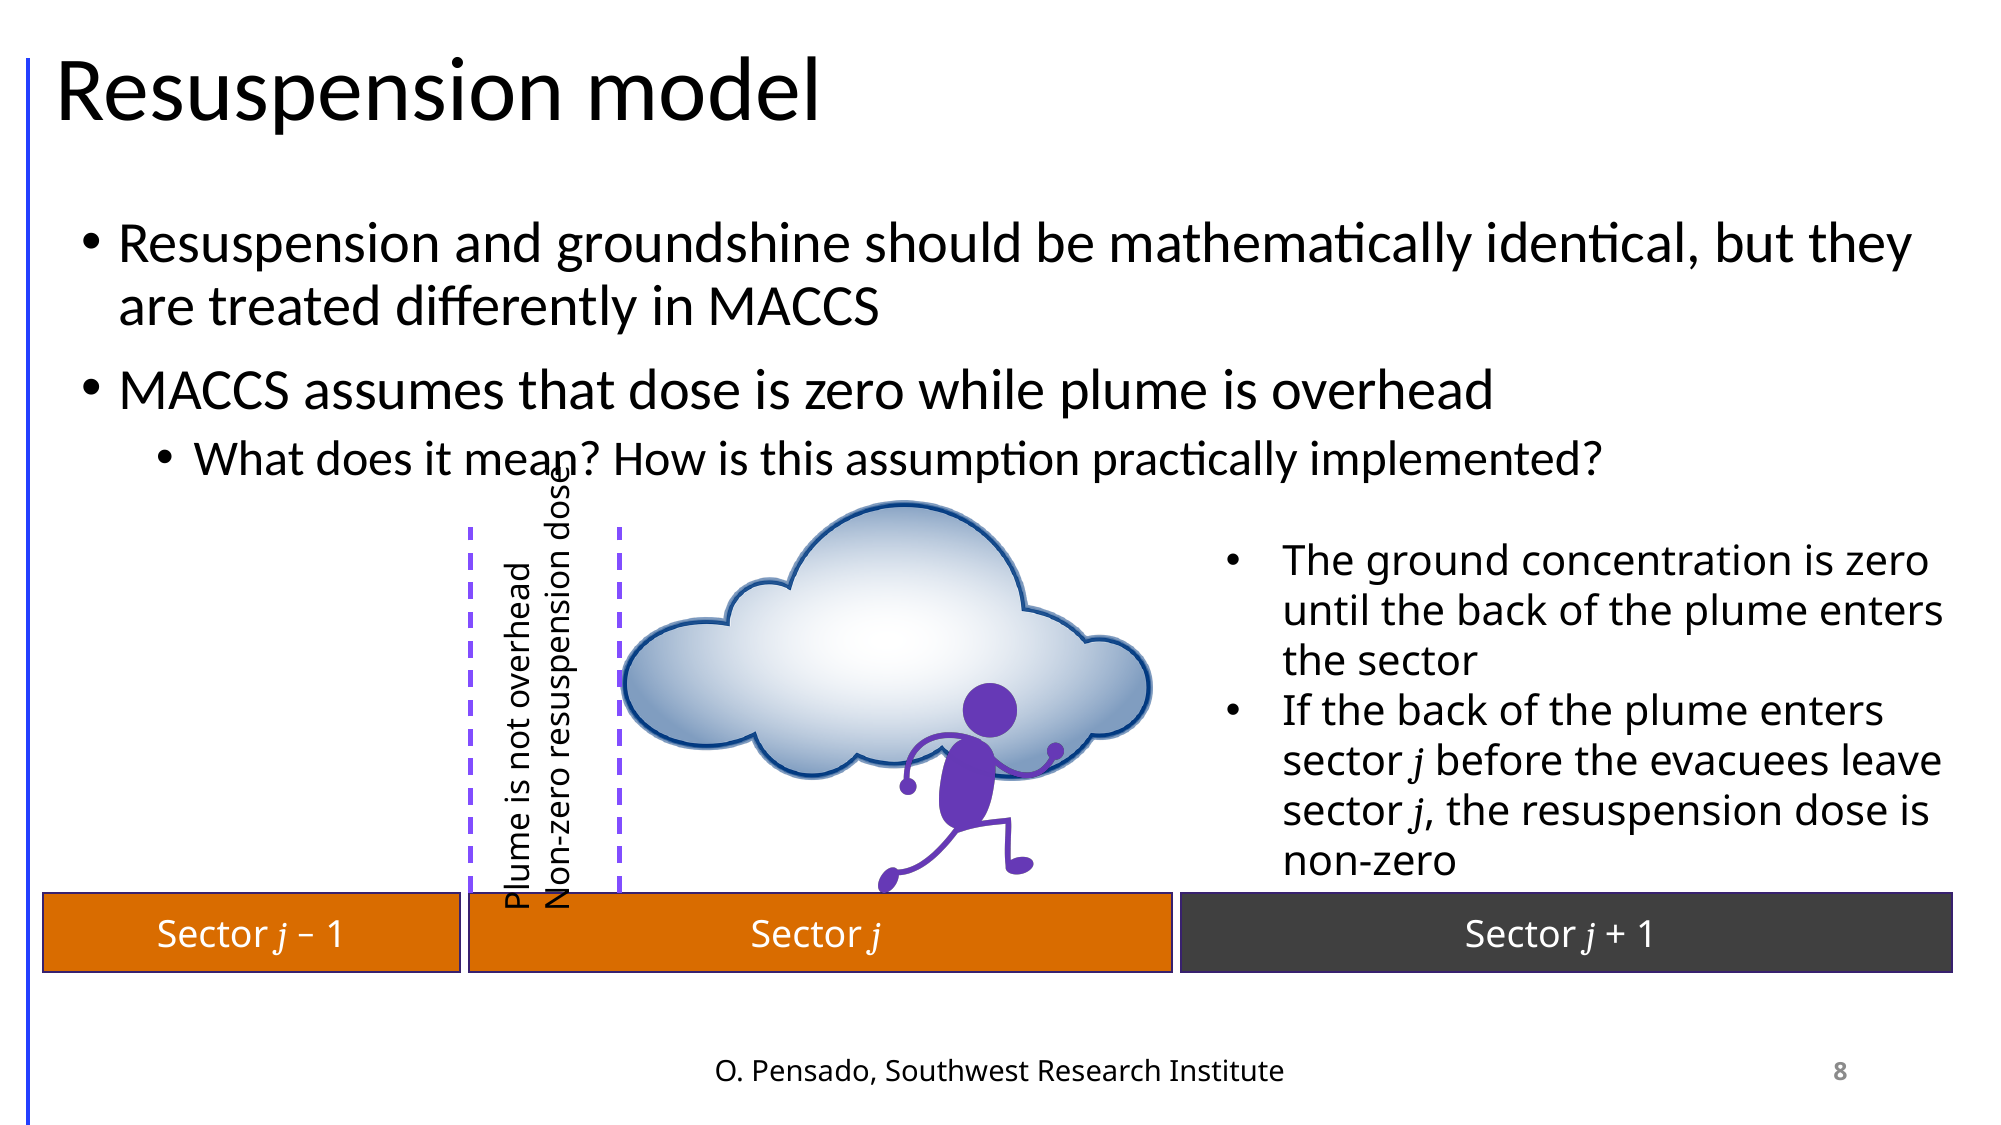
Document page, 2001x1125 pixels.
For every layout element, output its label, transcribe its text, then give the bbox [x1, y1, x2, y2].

text_box Plume is not overhead Non-zero resuspension dose [488, 451, 583, 927]
slide_number 8 [1412, 1042, 1863, 1103]
footer O. Pensado, Southwest Research Institute [662, 1042, 1338, 1103]
text_box Sector j [468, 892, 1173, 973]
text_box Sector j + 1 [1180, 892, 1953, 973]
title Resuspension model [40, 5, 1952, 176]
picture [620, 500, 1153, 893]
text_box The ground concentration is zero until the back of the plume enters the sector If the back of the plume enters sector j before the evacuees leave sector j, the resuspension dose is non-zero [1211, 526, 1962, 942]
list Resuspension and groundshine should be mathematically identical, but they are treated differently in MACCS MACCS assumes that dose is zero while plume is overhead What does it mean? How is this assumption practically implemented? [66, 204, 1952, 527]
text_box Sector j − 1 [42, 892, 461, 973]
